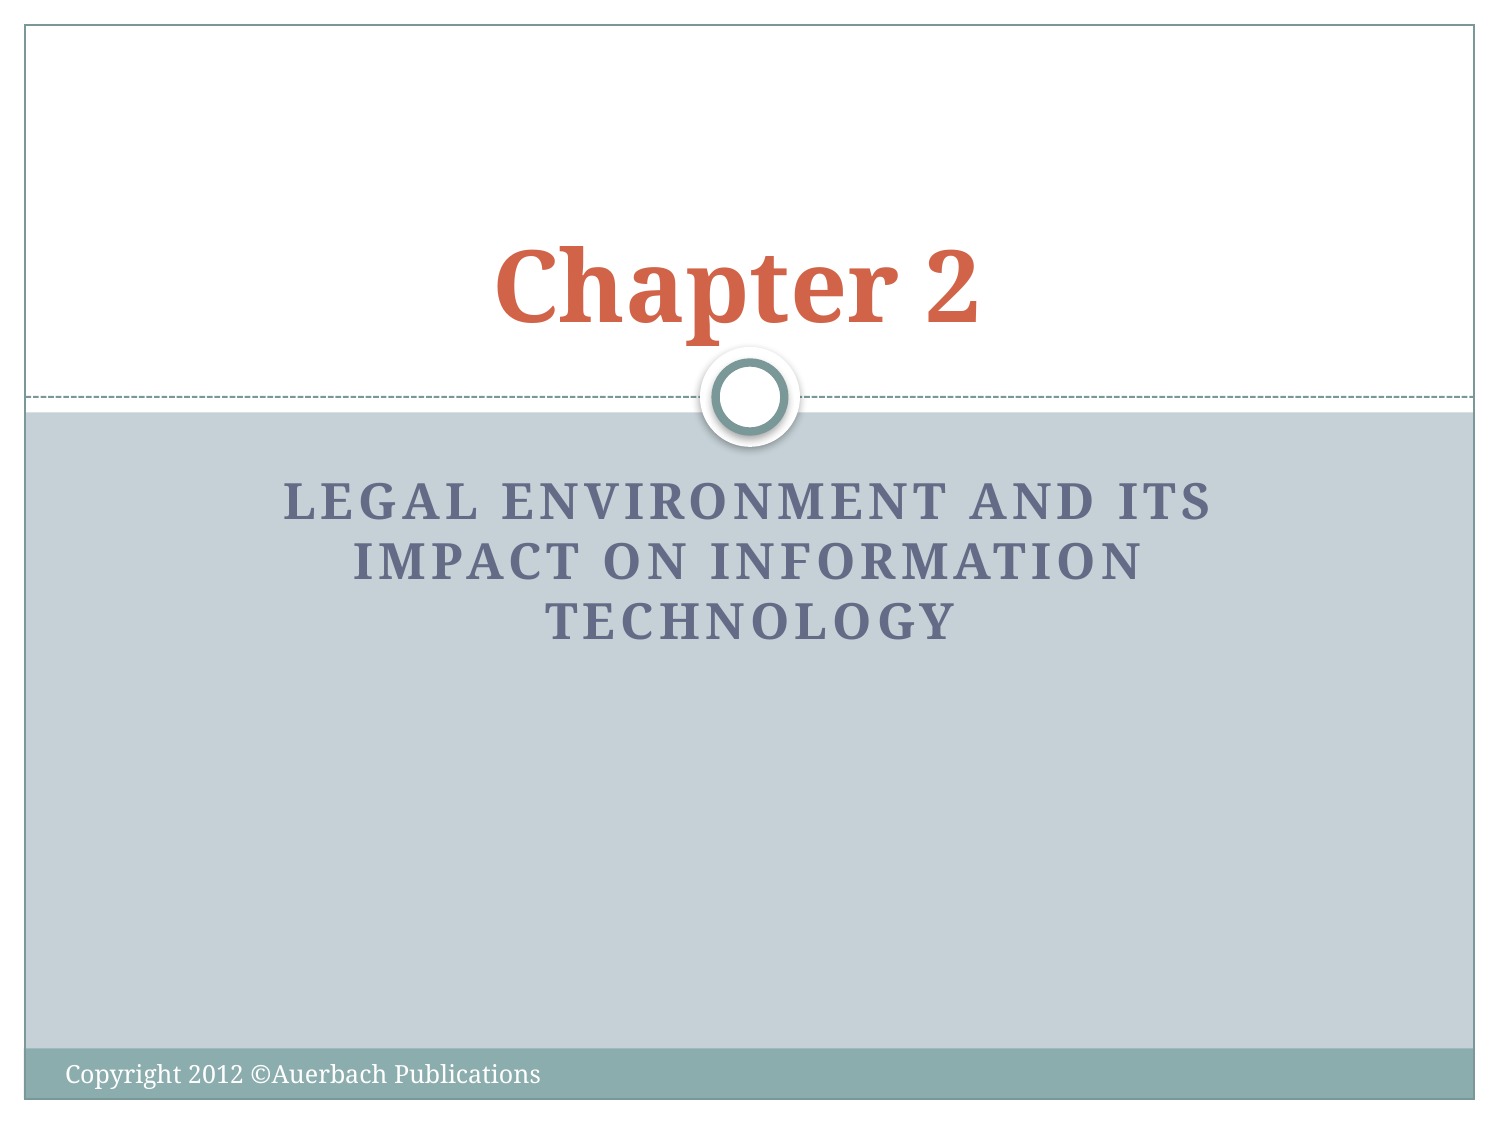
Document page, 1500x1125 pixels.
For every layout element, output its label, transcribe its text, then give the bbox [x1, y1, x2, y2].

title Chapter 2 [112, 62, 1388, 351]
subtitle Legal Environment and its Impact on Information Technology [224, 462, 1276, 751]
footer Copyright 2012 ©Auerbach Publications [50, 1051, 638, 1112]
